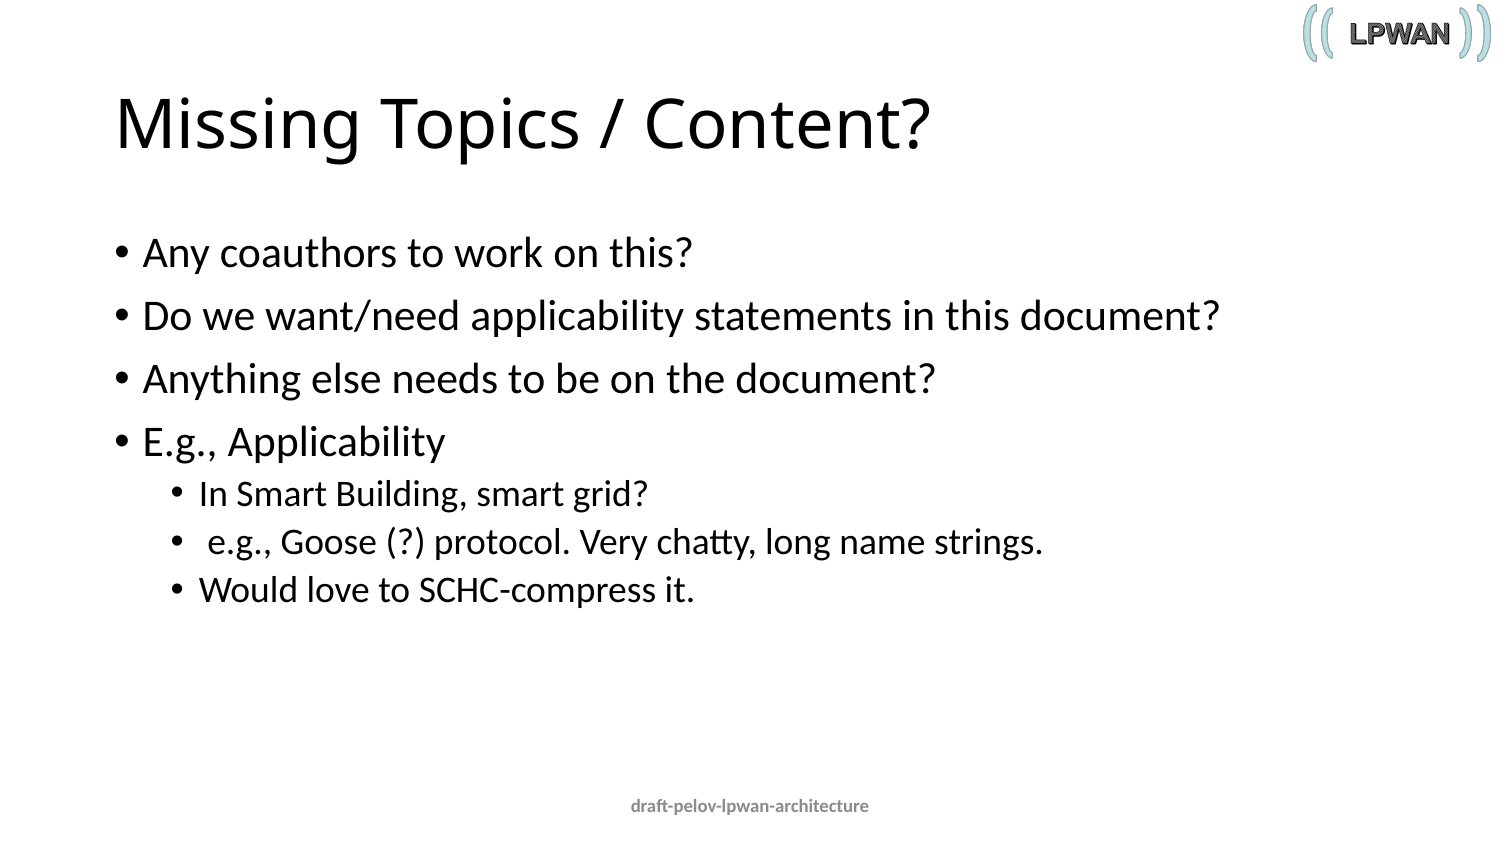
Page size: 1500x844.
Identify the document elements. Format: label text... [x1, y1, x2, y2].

list Any coauthors to work on this? Do we want/need applicability statements in this document? Anything else needs to be on the document? E.g., Applicability In Smart Building, smart grid? e.g., Goose (?) protocol. Very chatty, long name strings. Would love to SCHC-compress it. [103, 224, 1397, 760]
picture [1303, 4, 1491, 62]
title Missing Topics / Content? [103, 44, 1397, 208]
footer draft-pelov-lpwan-architecture [496, 782, 1004, 827]
